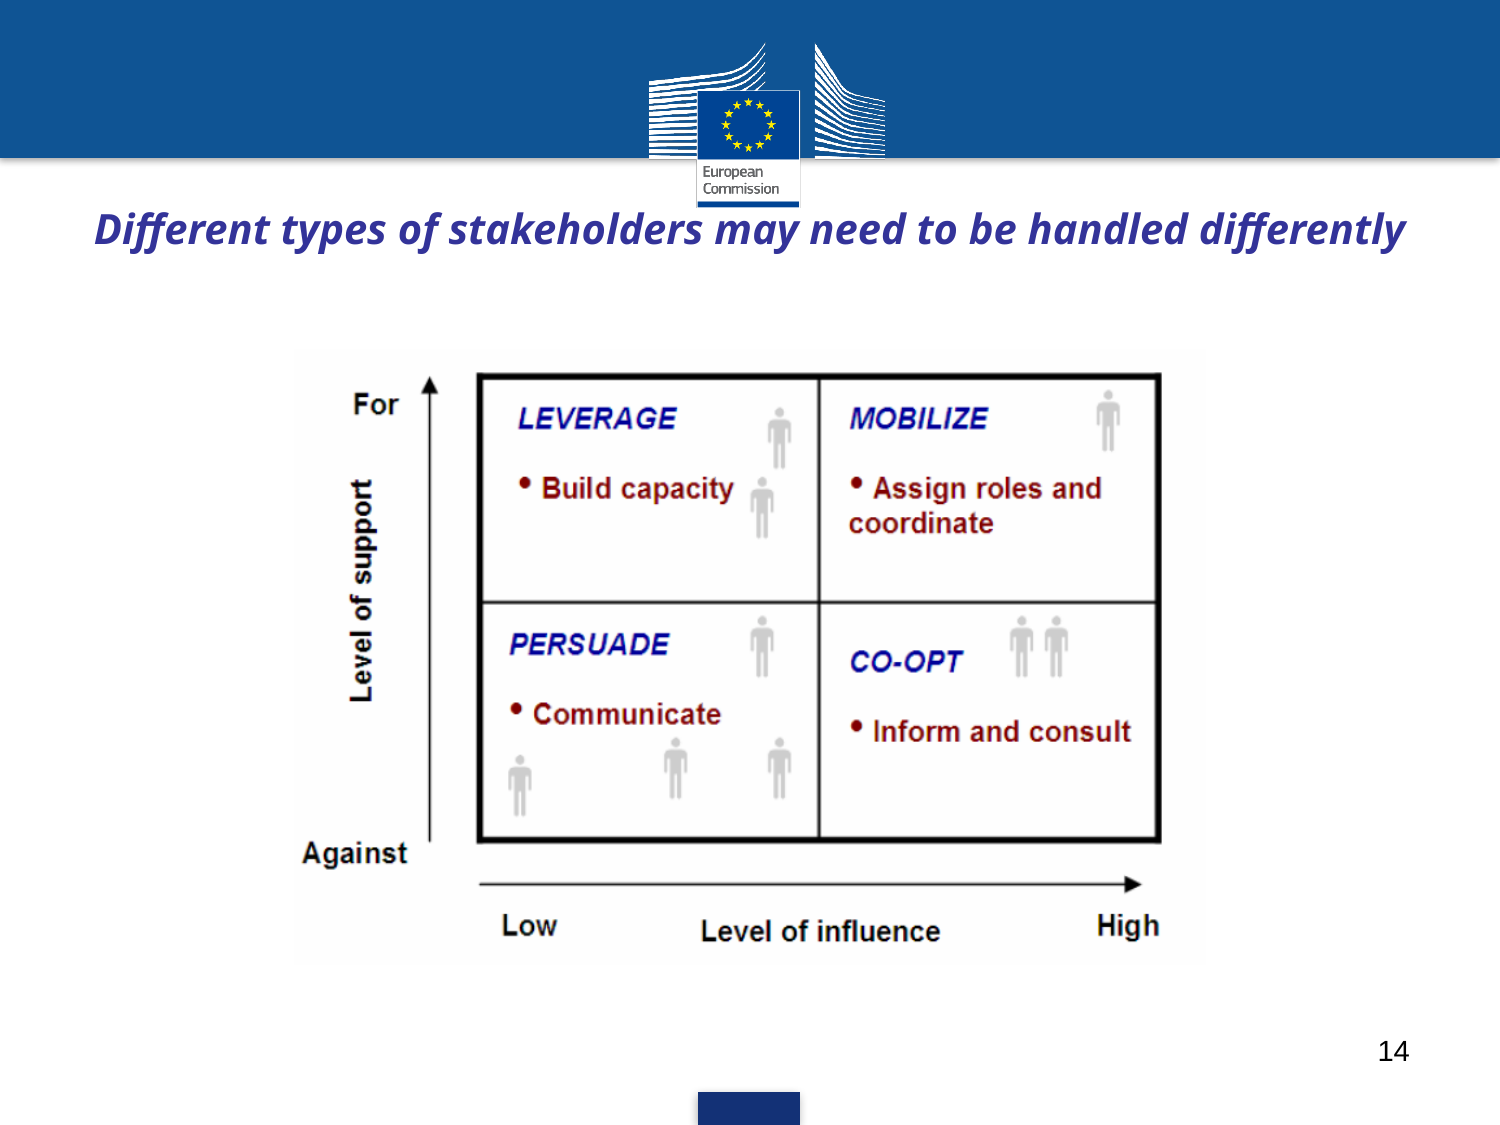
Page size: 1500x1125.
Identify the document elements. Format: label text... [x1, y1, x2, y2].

slide_number 14 [1074, 1024, 1426, 1103]
picture [649, 42, 885, 195]
list Different types of stakeholders may need to be handled differently [75, 195, 1425, 279]
picture [294, 349, 1206, 965]
